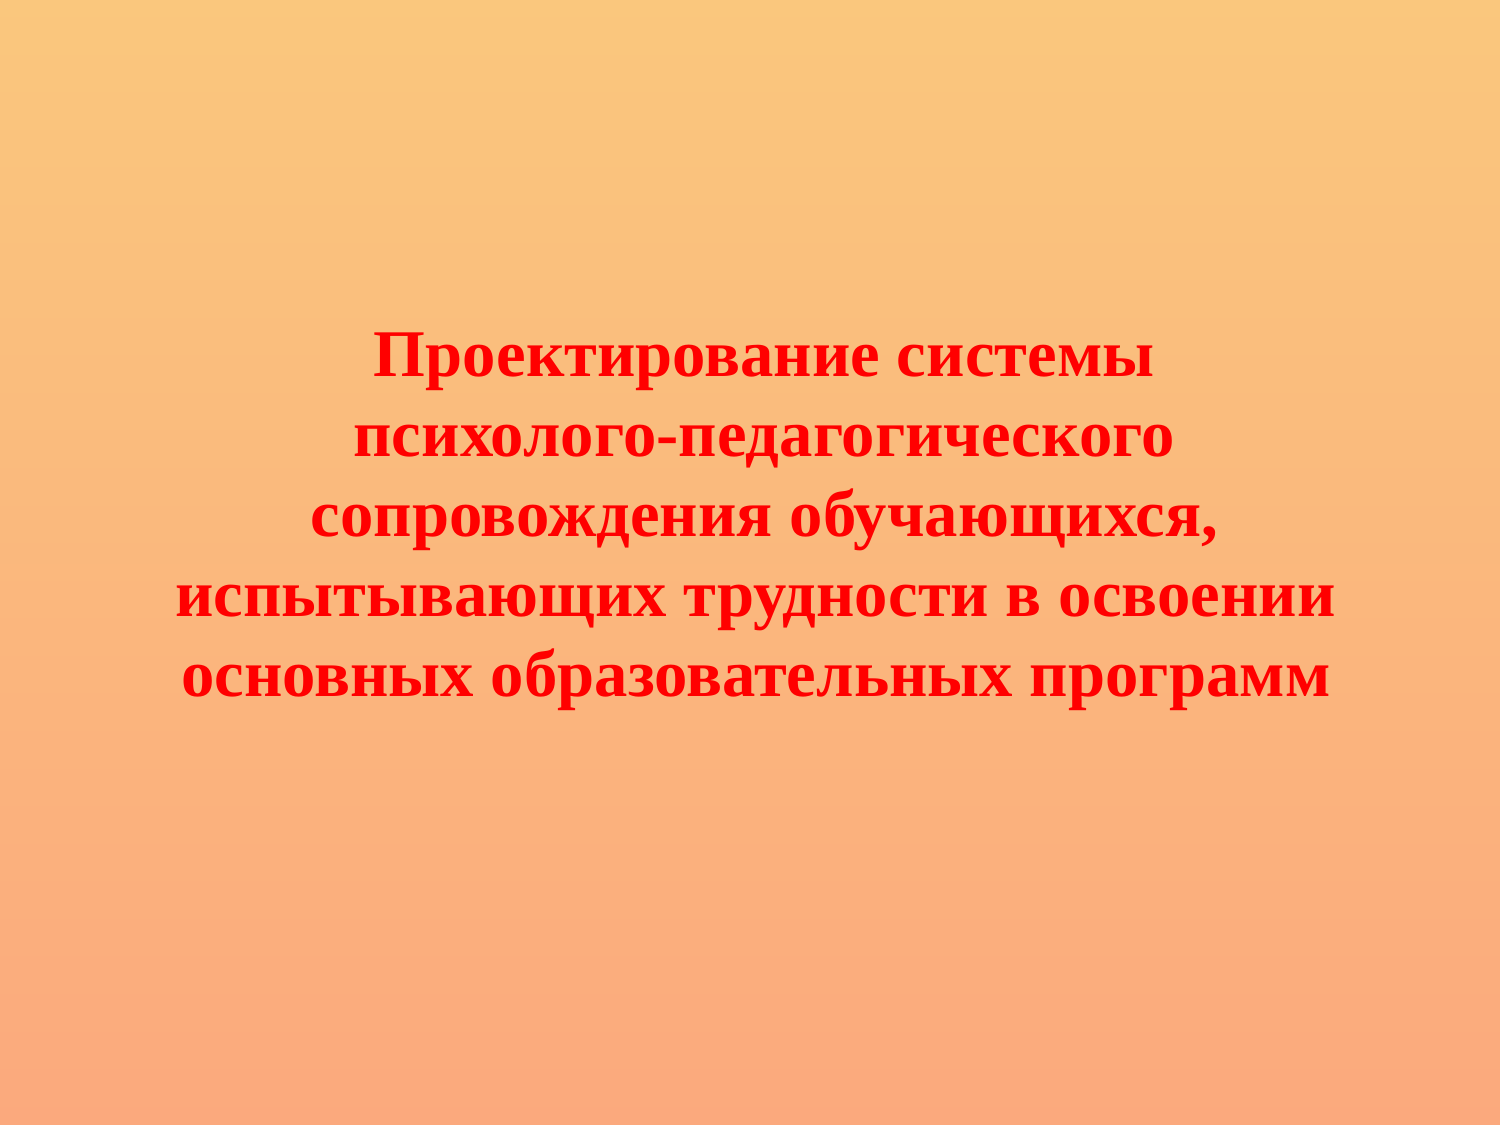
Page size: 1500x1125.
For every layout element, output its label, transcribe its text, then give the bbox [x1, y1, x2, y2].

text_box Проектирование системы психолого-педагогического сопровождения обучающихся, испытывающих трудности в освоении основных образовательных программ [64, 302, 1465, 718]
